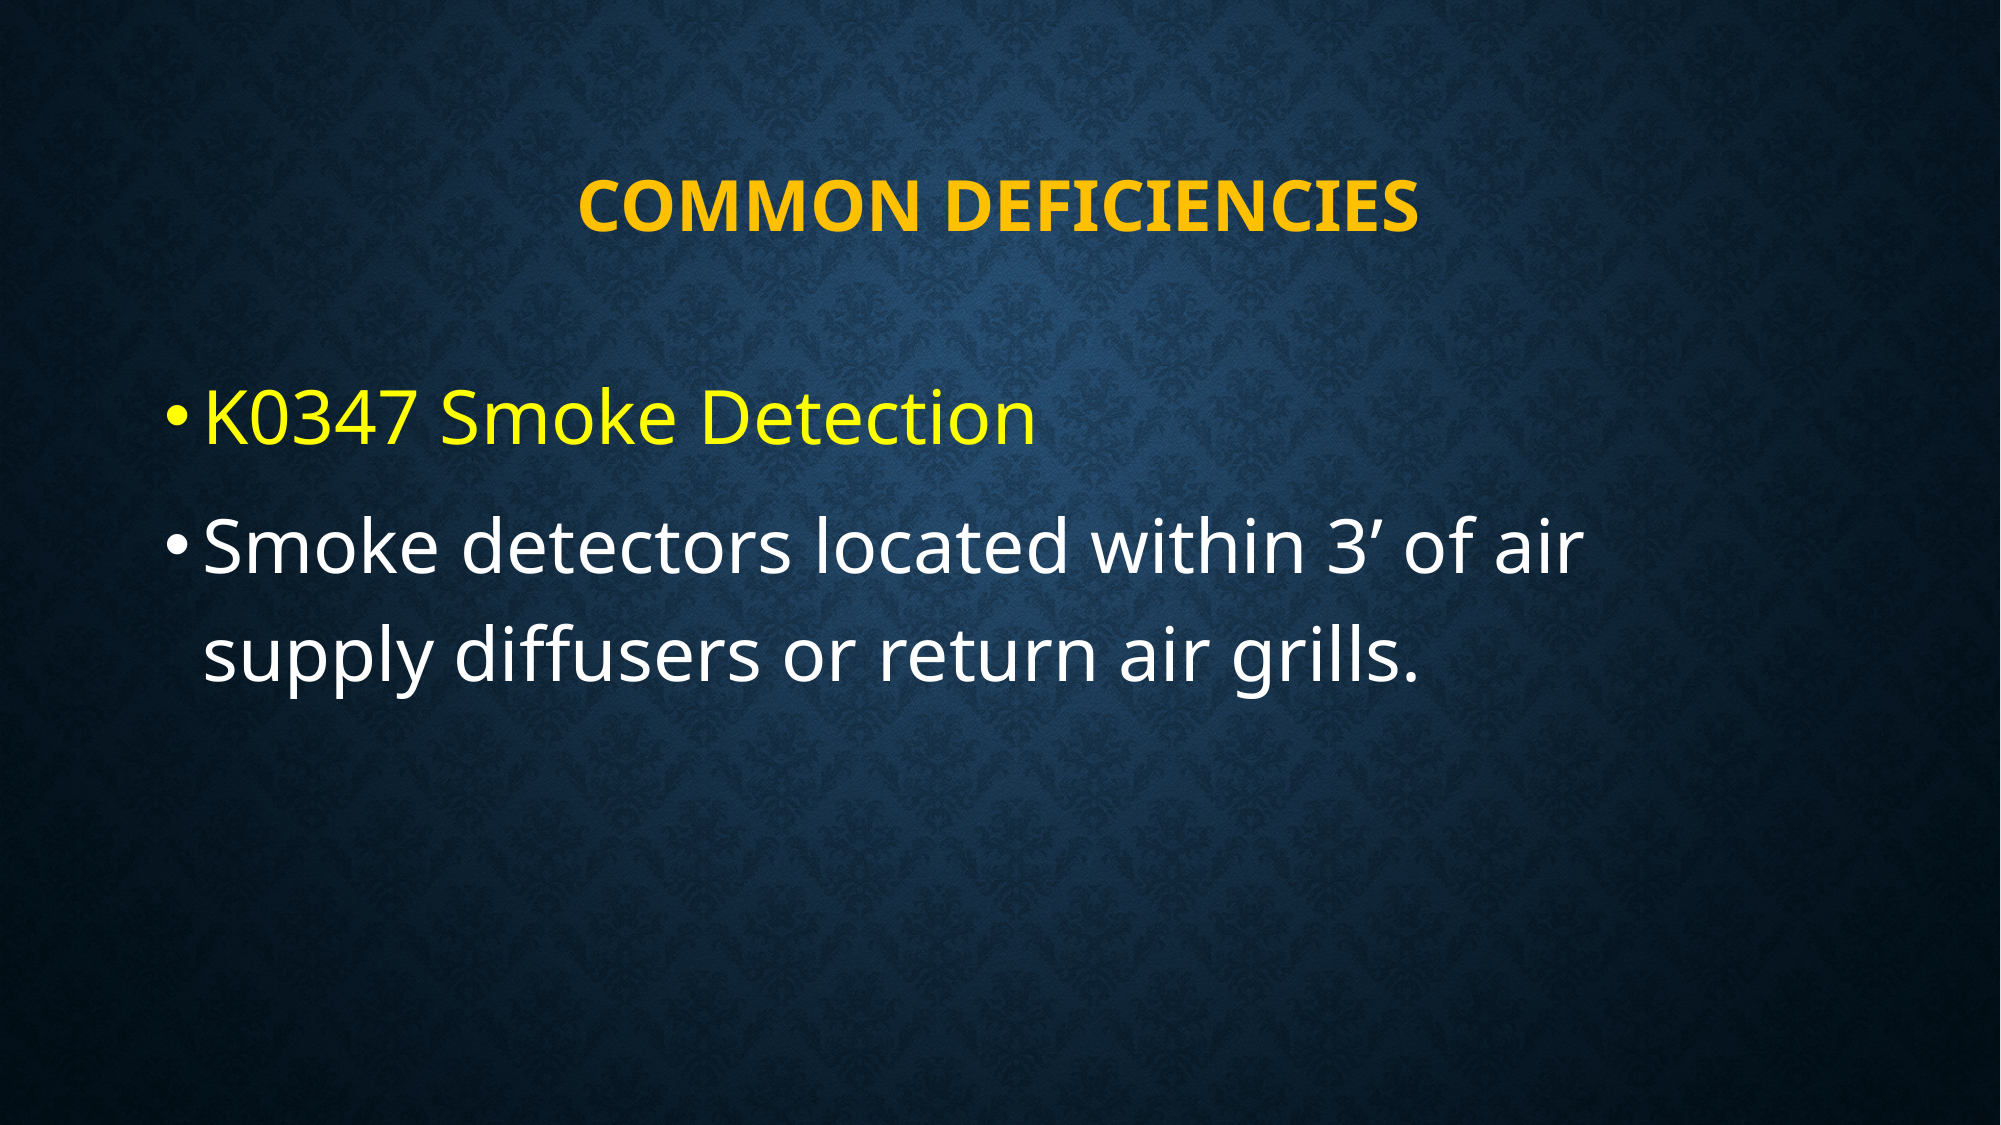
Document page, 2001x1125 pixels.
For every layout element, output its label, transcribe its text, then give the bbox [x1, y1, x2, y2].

list K0347 Smoke Detection Smoke detectors located within 3’ of air supply diffusers or return air grills. [149, 343, 1849, 950]
title Common deficiencies [149, 99, 1849, 318]
